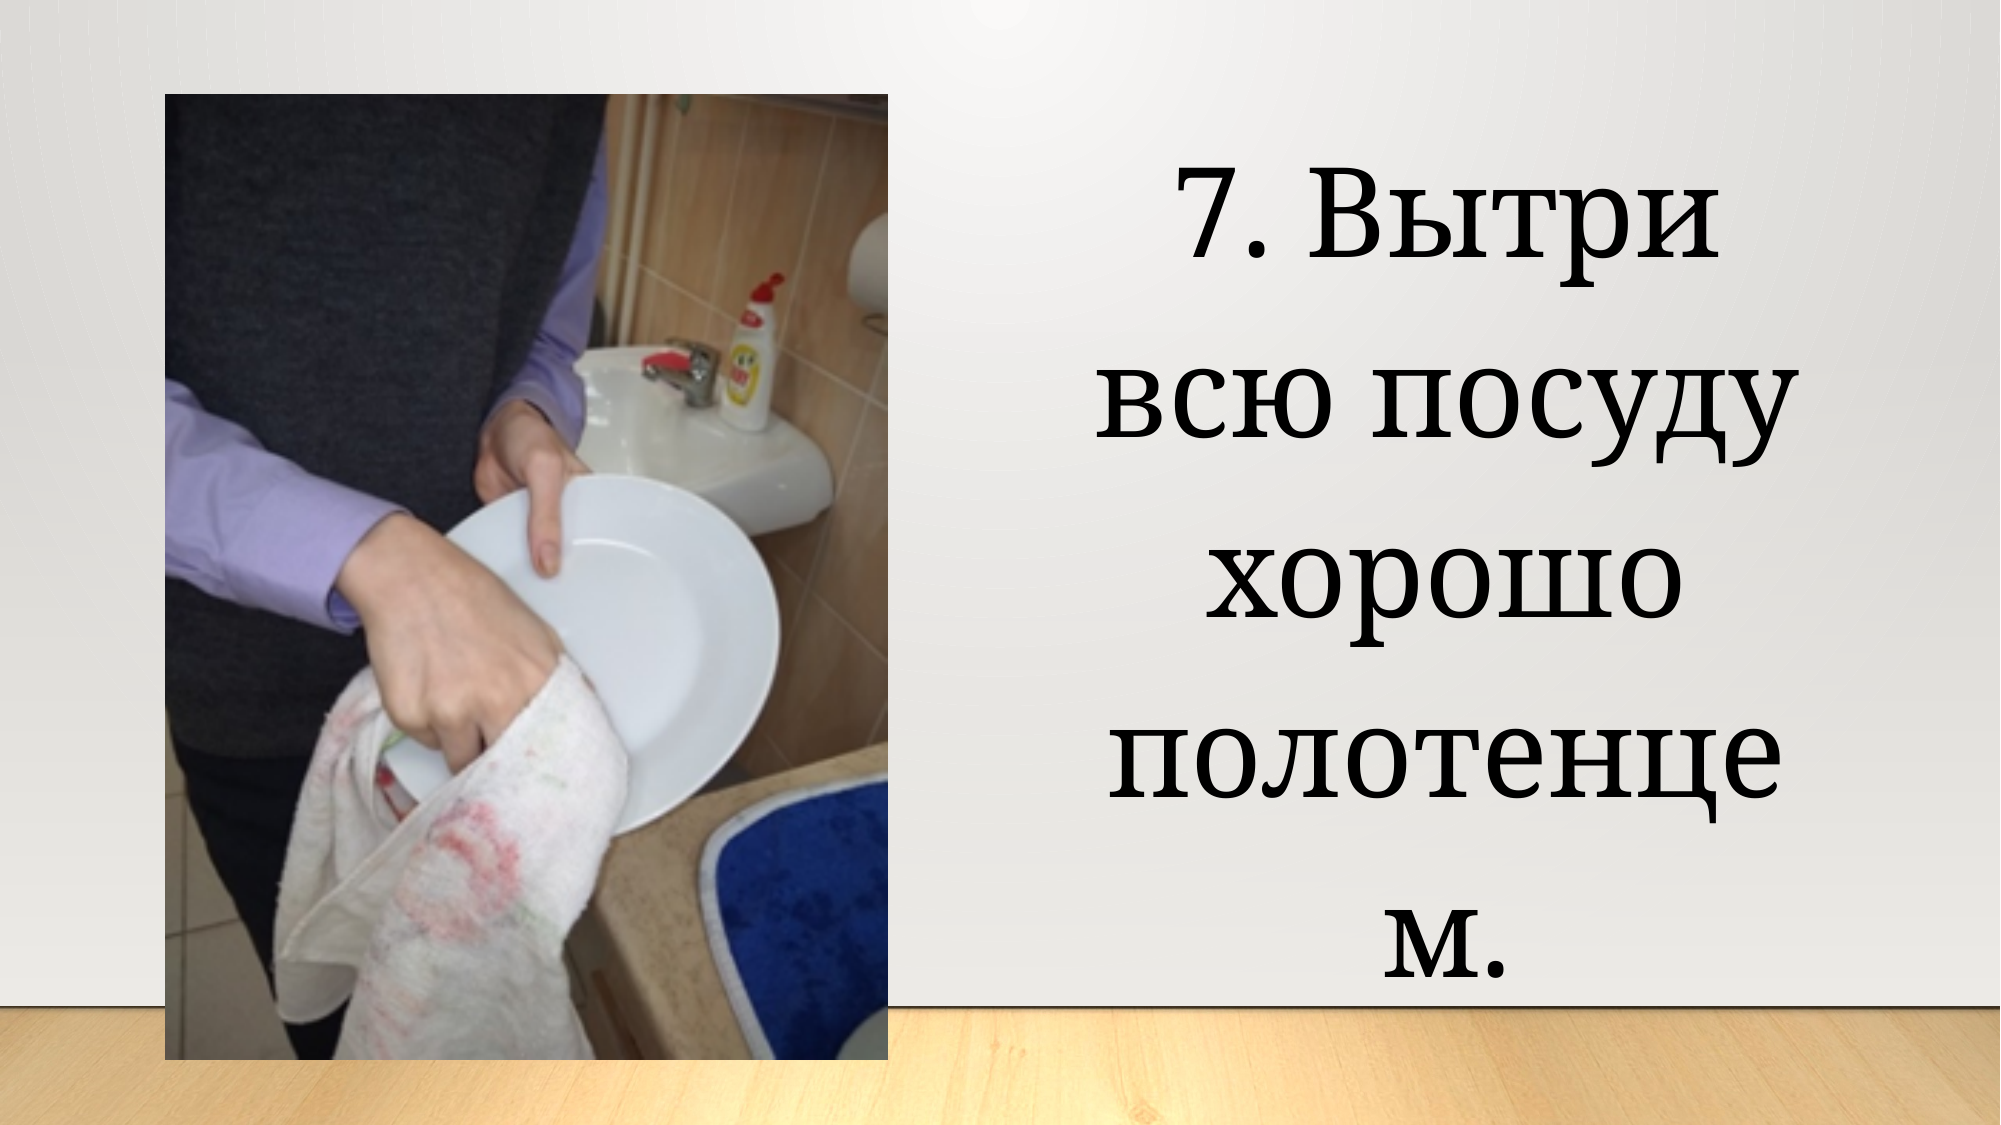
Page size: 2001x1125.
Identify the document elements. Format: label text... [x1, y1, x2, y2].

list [164, 94, 888, 1061]
picture [0, 1006, 2000, 1125]
list 7. Вытри всю посуду хорошо полотенцем. [1058, 95, 1835, 1060]
